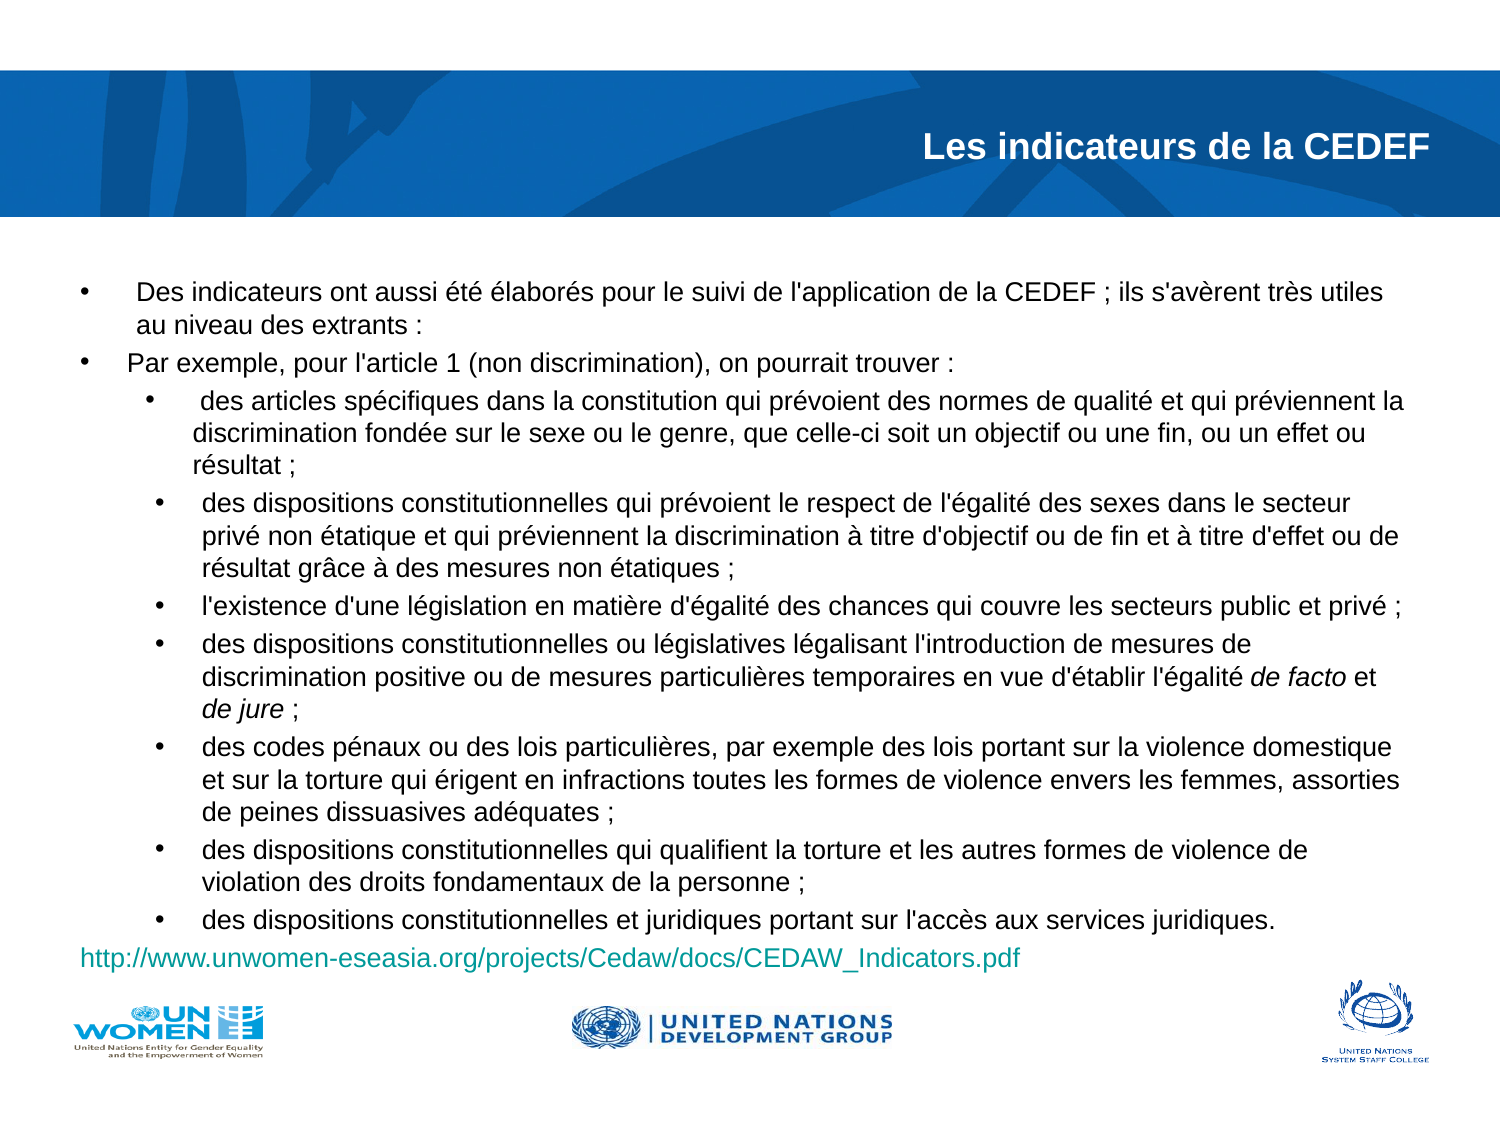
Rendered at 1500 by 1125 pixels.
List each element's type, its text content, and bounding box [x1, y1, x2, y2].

title Les indicateurs de la CEDEF [171, 94, 1447, 195]
picture [73, 1006, 263, 1059]
picture [194, 1006, 204, 1013]
picture [170, 1006, 179, 1018]
picture [1322, 979, 1429, 1063]
list Des indicateurs ont aussi été élaborés pour le suivi de l'application de la CEDEF ; ils s'avèrent très utiles au niveau des extrants : Par exemple, pour l'article 1 (non discrimination), on pourrait trouver : des articles spécifiques dans la constitution qui prévoient des normes de qualité et qui préviennent la discrimination fondée sur le sexe ou le genre, que celle-ci soit un objectif ou une fin, ou un effet ou résultat ; des dispositions constitutionnelles qui prévoient le respect de l'égalité des sexes dans le secteur privé non étatique et qui préviennent la discrimination à titre d'objectif ou de fin et à titre d'effet ou de résultat grâce à des mesures non étatiques ; l'existence d'une législation en matière d'égalité des chances qui couvre les secteurs public et privé ; des dispositions constitutionnelles ou législatives légalisant l'introduction de mesures de discrimination positive ou de mesures particulières temporaires en vue d'établir l'égalité de facto et de jure ; des codes pénaux ou des lois particulières, par exemple des lois portant sur la violence domestique et sur la torture qui érigent en infractions toutes les formes de violence envers les femmes, assorties de peines dissuasives adéquates ; des dispositions constitutionnelles qui qualifient la torture et les autres formes de violence de violation des droits fondamentaux de la personne ; des dispositions constitutionnelles et juridiques portant sur l'accès aux services juridiques. http://www.unwomen-eseasia.org/projects/Cedaw/docs/CEDAW_Indicators.pdf [64, 267, 1424, 943]
picture [0, 70, 1500, 217]
picture [572, 1006, 892, 1049]
